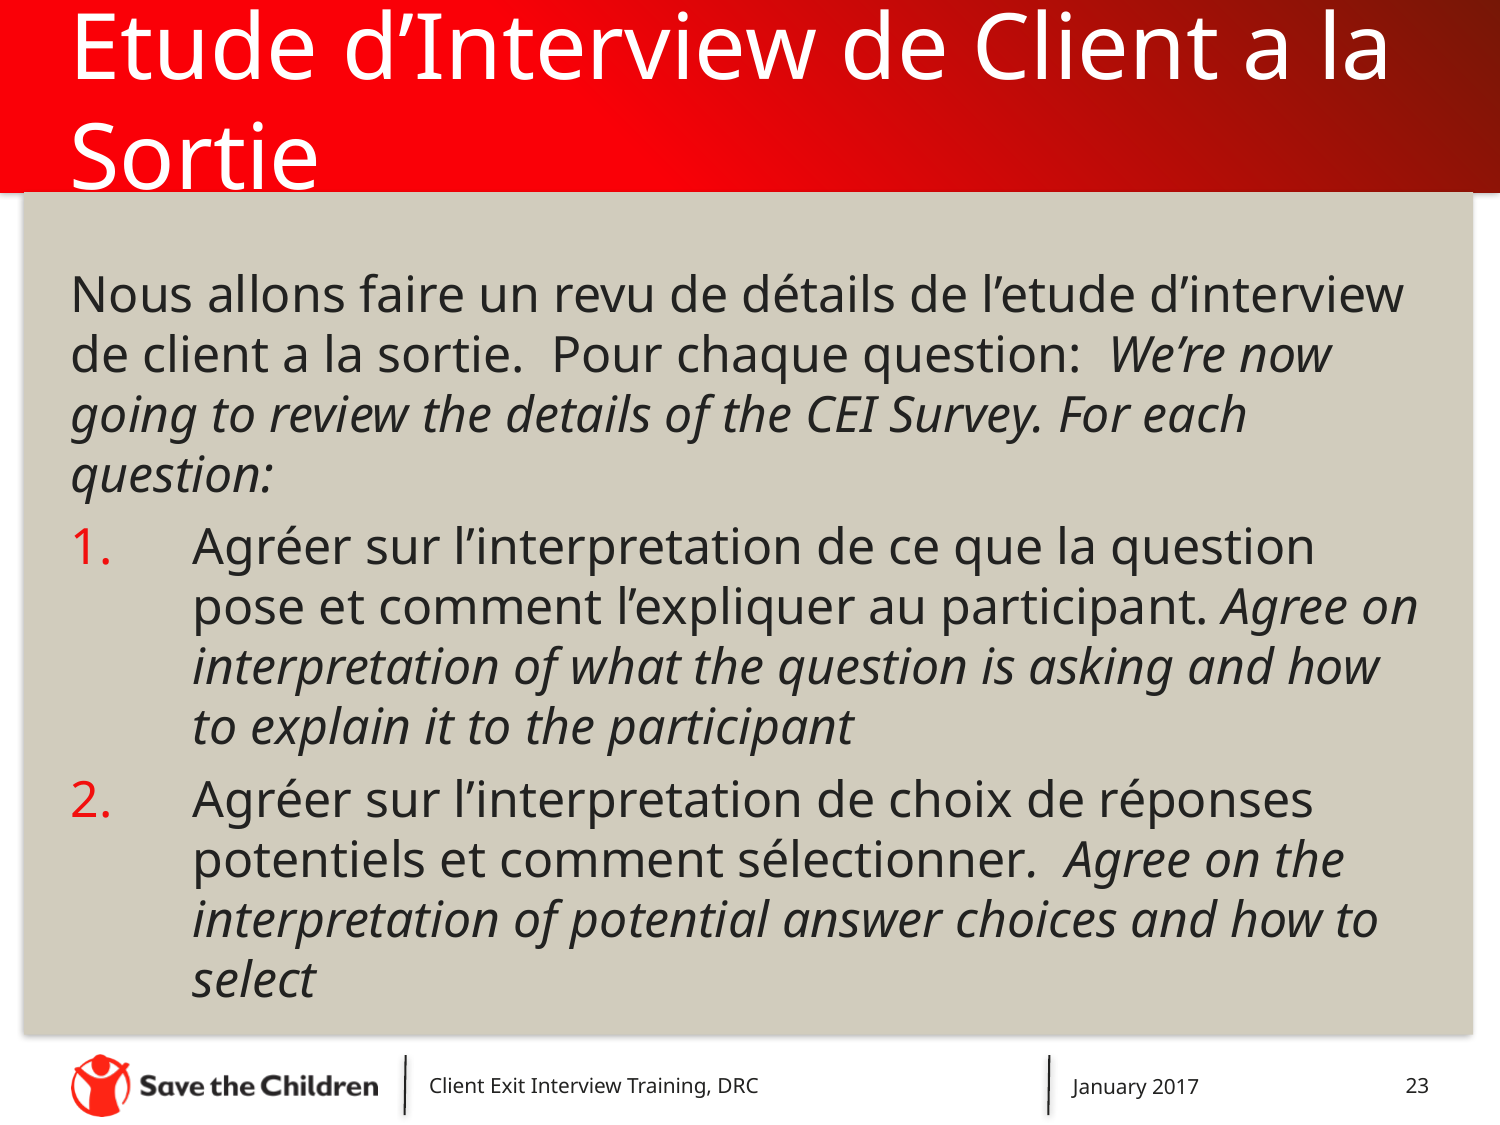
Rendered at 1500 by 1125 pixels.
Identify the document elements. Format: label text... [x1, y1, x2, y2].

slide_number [1057, 1056, 1317, 1117]
title Etude d’Interview de Client a la Sortie [69, 33, 1429, 163]
picture [71, 1054, 378, 1117]
footer Client Exit Interview Training, DRC [414, 1056, 1042, 1117]
list Nous allons faire un revu de détails de l’etude d’interview de client a la sortie. Pour chaque question: We’re now going to review the details of the CEI Survey. For each question: Agréer sur l’interpretation de ce que la question pose et comment l’expliquer au participant. Agree on interpretation of what the question is asking and how to explain it to the participant Agréer sur l’interpretation de choix de réponses potentiels et comment sélectionner. Agree on the interpretation of potential answer choices and how to select [70, 262, 1429, 1009]
slide_number 23 [1317, 1056, 1445, 1117]
